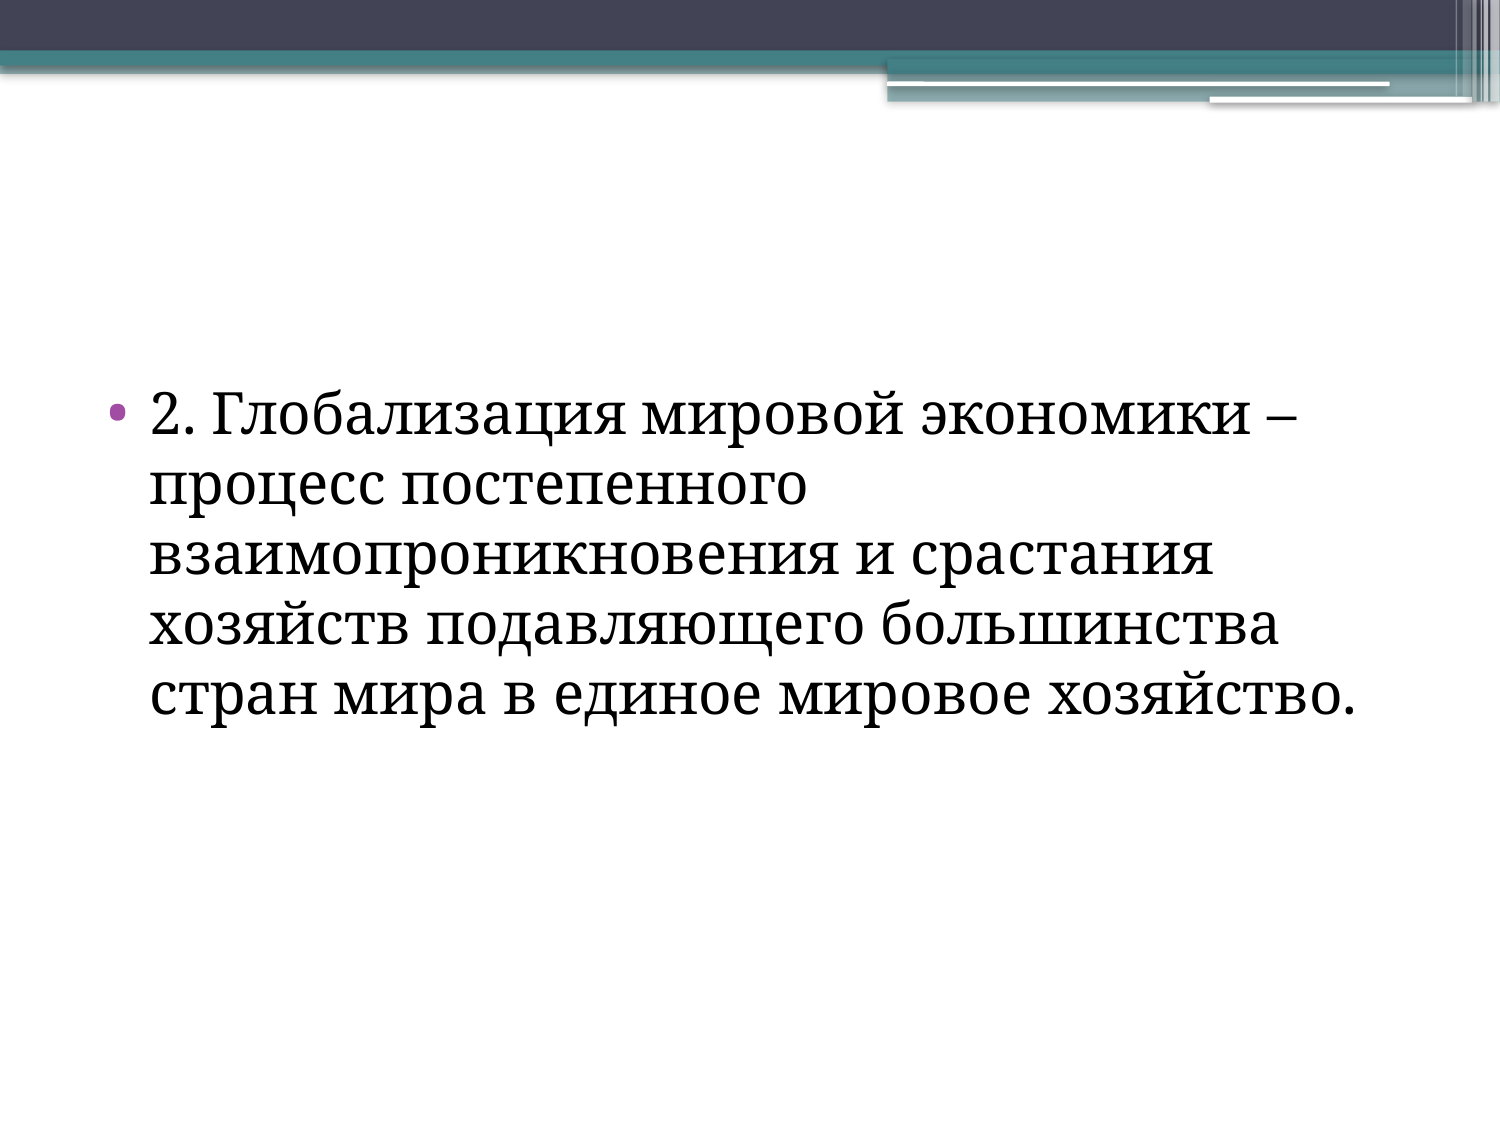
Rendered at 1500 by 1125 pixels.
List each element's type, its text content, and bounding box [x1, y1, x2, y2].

list 2. Глобализация мировой экономики – процесс постепенного взаимопроникновения и срастания хозяйств подавляющего большинства стран мира в единое мировое хозяйство. [75, 368, 1425, 1079]
